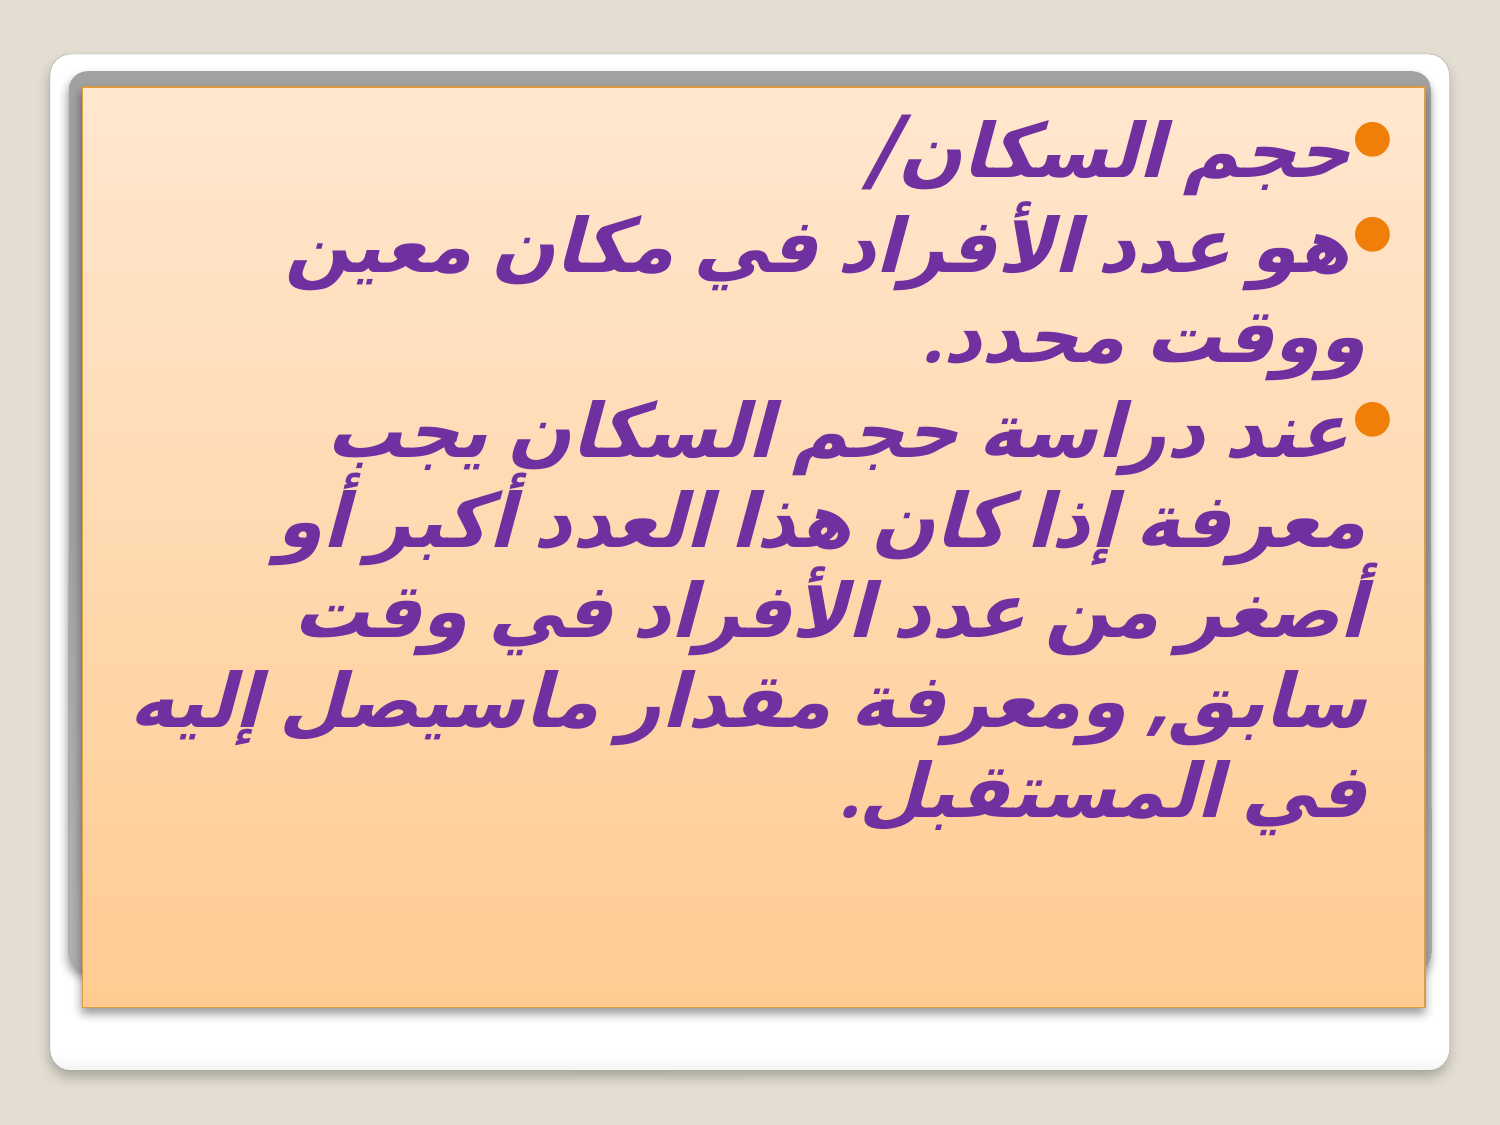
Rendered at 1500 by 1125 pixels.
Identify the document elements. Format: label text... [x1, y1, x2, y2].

list حجم السكان/ هو عدد الأفراد في مكان معين ووقت محدد. عند دراسة حجم السكان يجب معرفة إذا كان هذا العدد أكبر أو أصغر من عدد الأفراد في وقت سابق, ومعرفة مقدار ماسيصل إليه في المستقبل. [82, 86, 1426, 1008]
